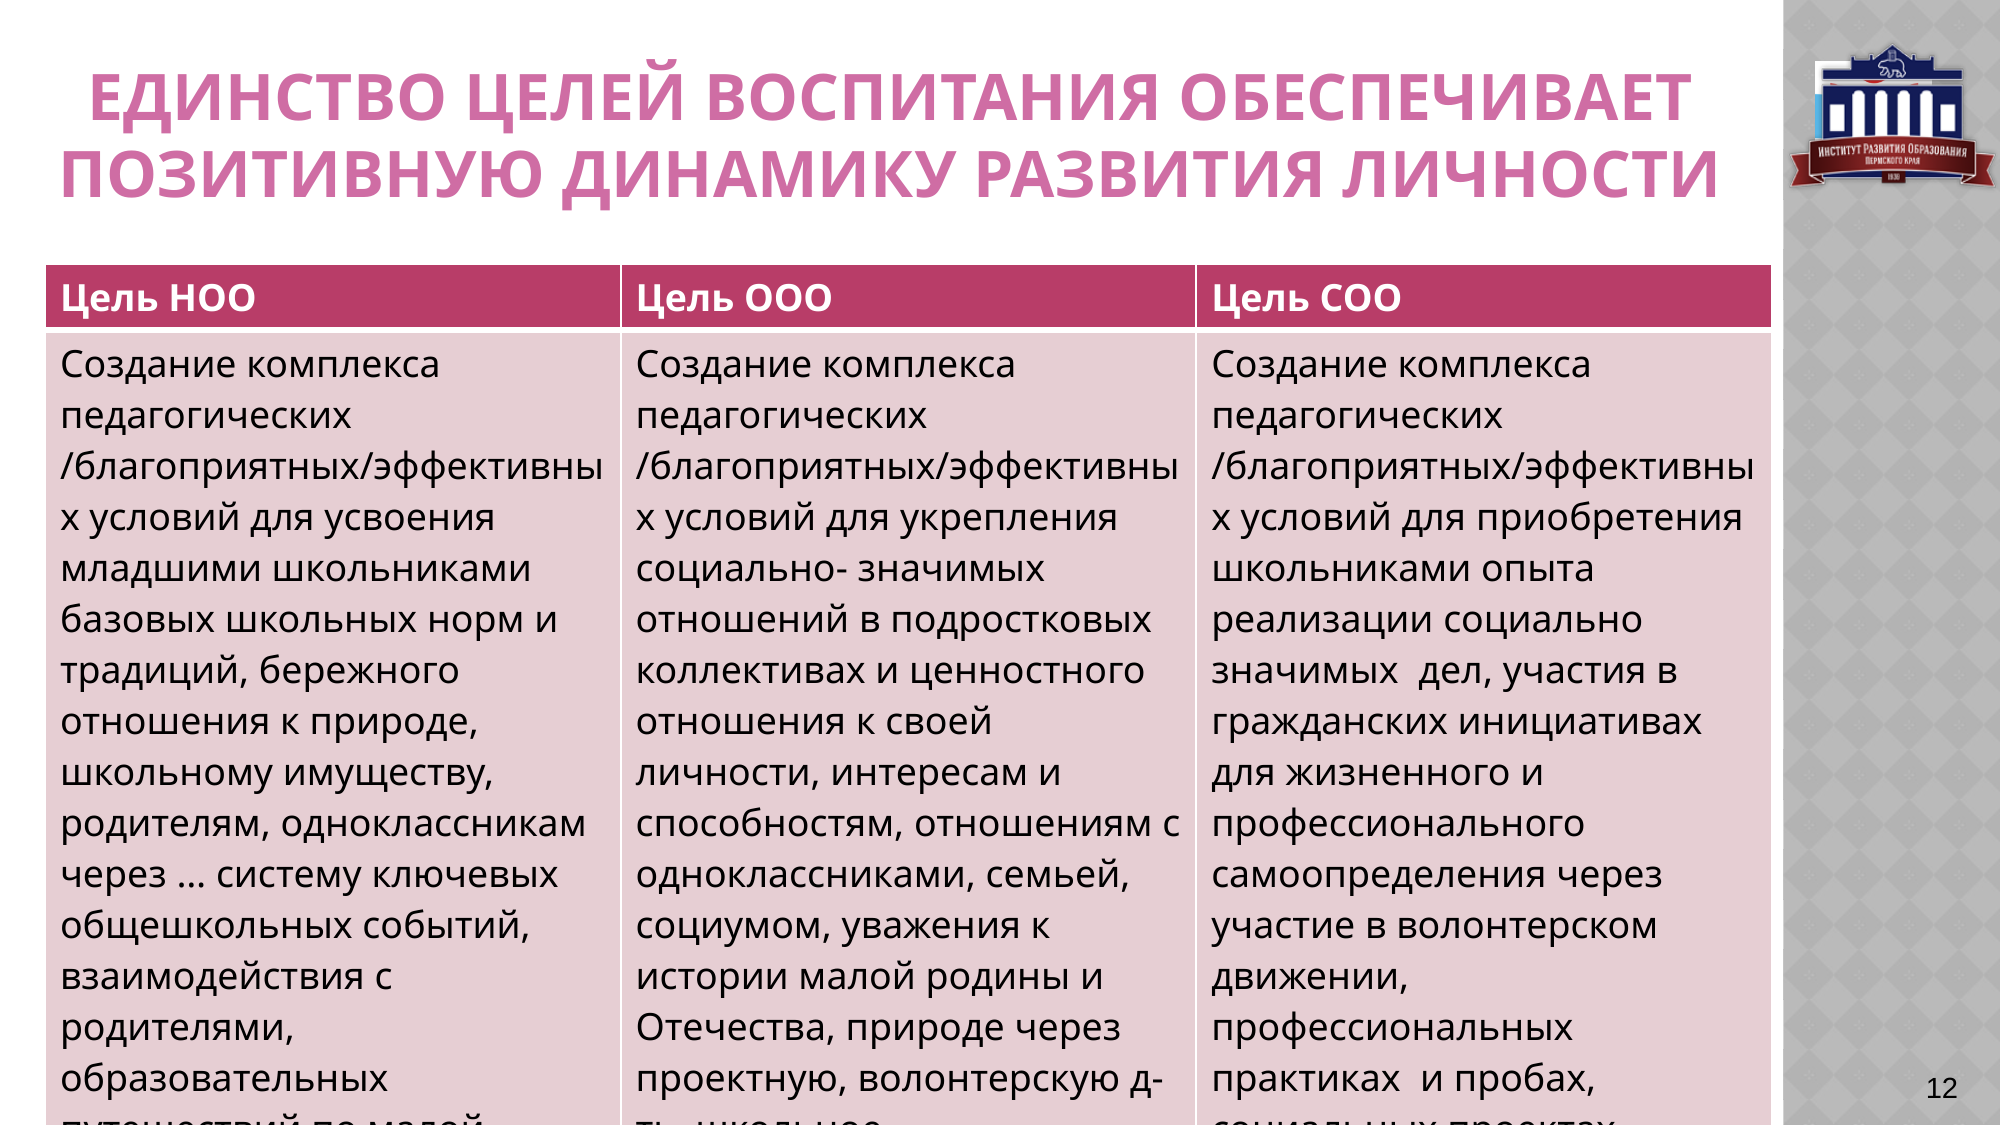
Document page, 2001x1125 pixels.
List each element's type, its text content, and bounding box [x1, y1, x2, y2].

table_header Цель СОО [1197, 265, 1771, 327]
table_cell Создание комплекса педагогических /благоприятных/эффективных условий для укрепления социально- значимых отношений в подростковых коллективах и ценностного отношения к своей личности, интересам и способностям, отношениям с одноклассниками, семьей, социумом, уважения к истории малой родины и Отечества, природе через проектную, волонтерскую д-ть, школьное самоуправление …. [622, 333, 1195, 1125]
table_cell Создание комплекса педагогических /благоприятных/эффективных условий для усвоения младшими школьниками базовых школьных норм и традиций, бережного отношения к природе, школьному имуществу, родителям, одноклассникам через … систему ключевых общешкольных событий, взаимодействия с родителями, образовательных путешествий по малой родине ….. [46, 333, 620, 1125]
table_cell Создание комплекса педагогических /благоприятных/эффективных условий для приобретения школьниками опыта реализации социально значимых дел, участия в гражданских инициативах для жизненного и профессионального самоопределения через участие в волонтерском движении, профессиональных практиках и пробах, социальных проектах ….. [1197, 333, 1771, 1125]
title Единство целей воспитания обеспечивает позитивную динамику развития личности [42, 52, 1738, 210]
table_header Цель НОО [46, 265, 620, 327]
table_header Цель ООО [622, 265, 1195, 327]
picture [1784, 38, 2000, 194]
